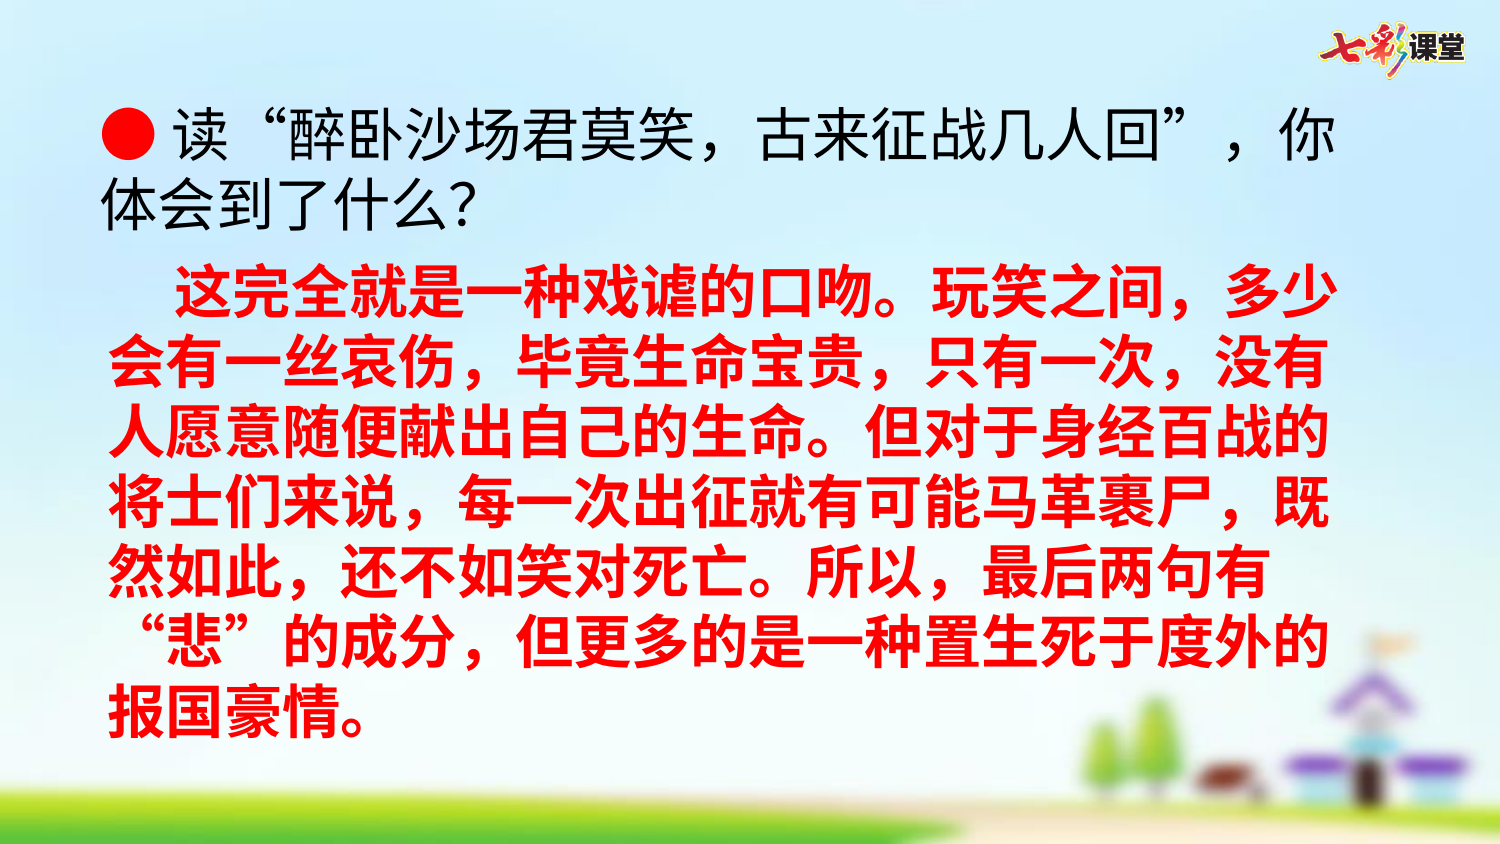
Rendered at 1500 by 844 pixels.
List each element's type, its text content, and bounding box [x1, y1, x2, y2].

text_box 这完全就是一种戏谑的口吻。玩笑之间，多少会有一丝哀伤，毕竟生命宝贵，只有一次，没有人愿意随便献出自己的生命。但对于身经百战的将士们来说，每一次出征就有可能马革裹尸，既然如此，还不如笑对死亡。所以，最后两句有“悲”的成分，但更多的是一种置生死于度外的报国豪情。 [92, 247, 1376, 753]
picture [0, 0, 1500, 844]
text_box ●读“醉卧沙场君莫笑，古来征战几人回”，你体会到了什么？ [84, 91, 1373, 246]
